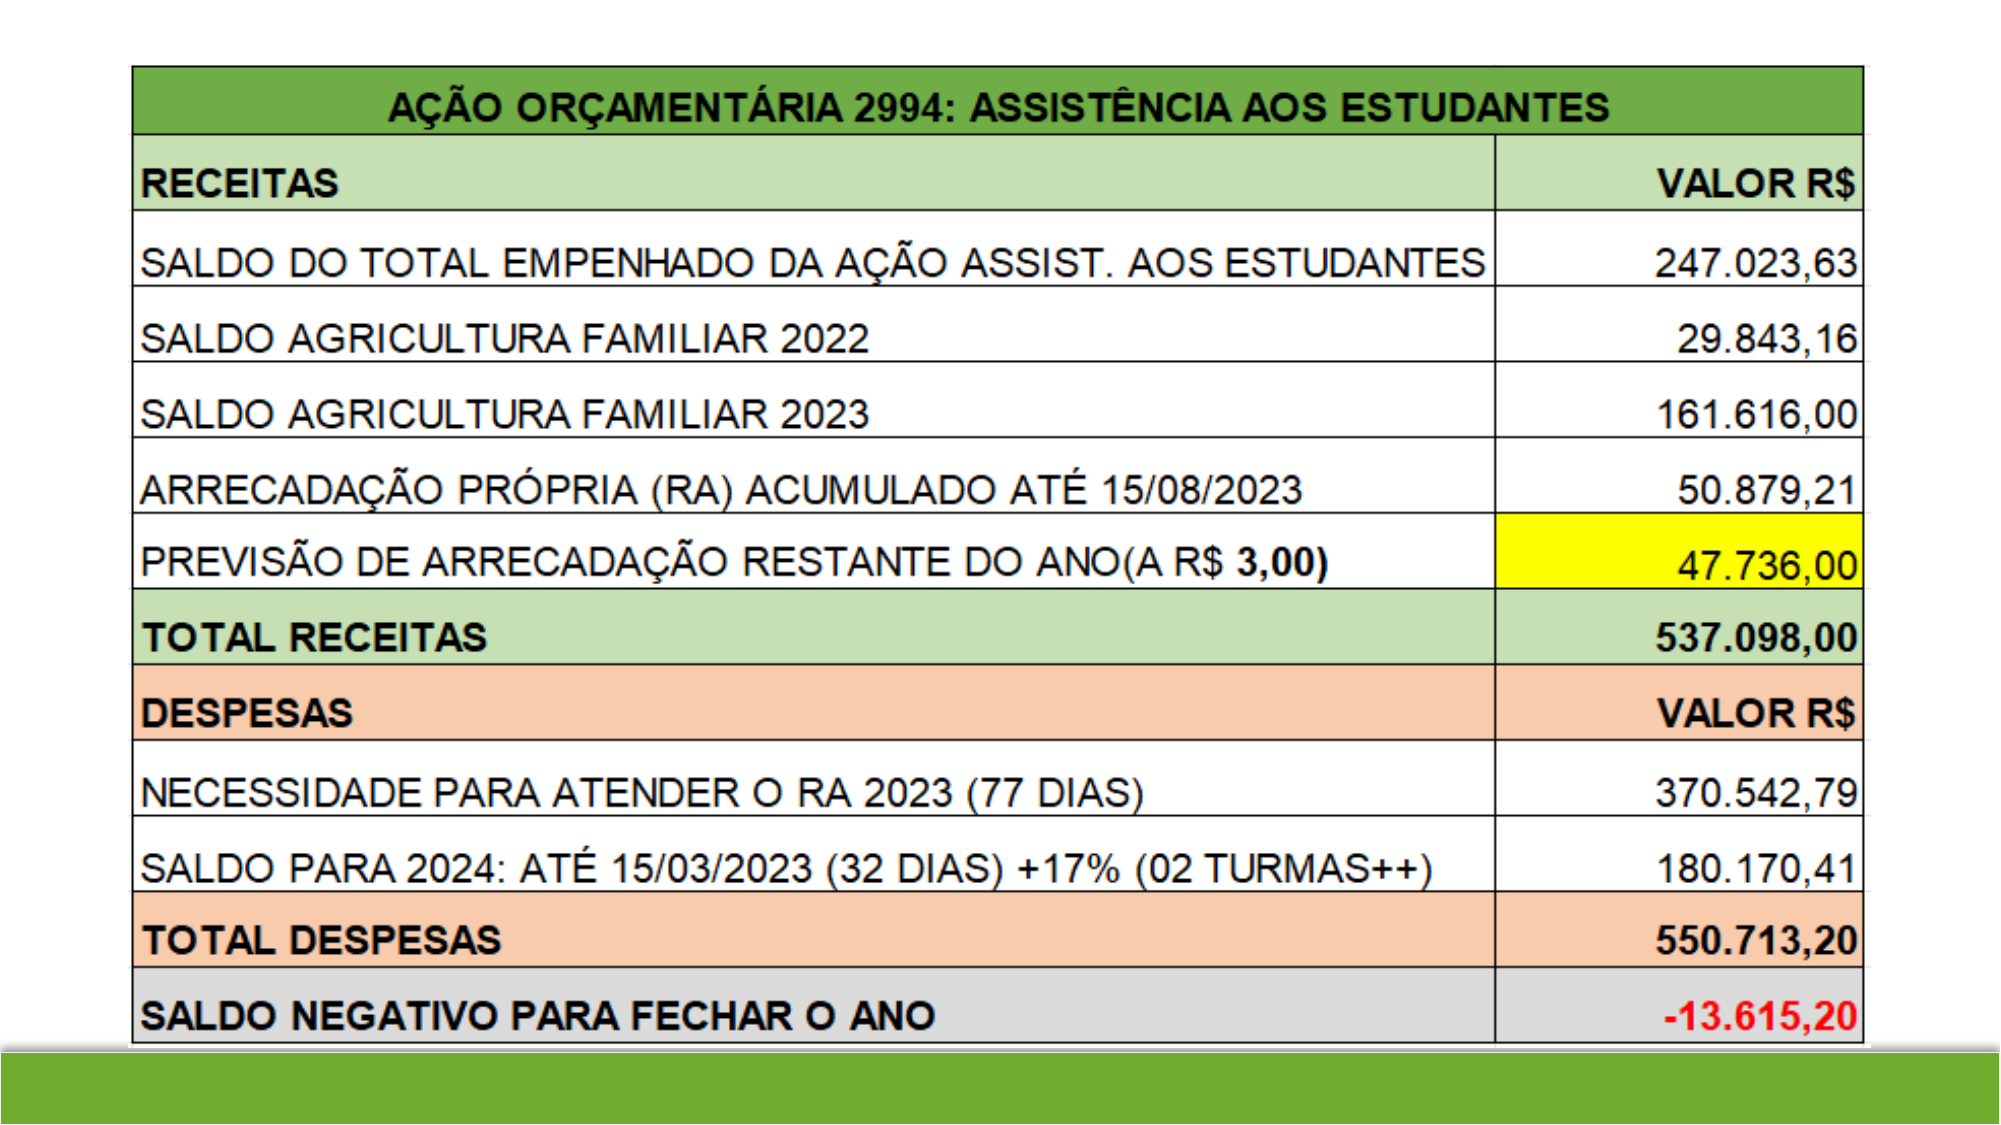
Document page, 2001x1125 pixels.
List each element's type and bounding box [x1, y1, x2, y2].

picture [127, 64, 1871, 1048]
text_box [0, 1052, 2000, 1125]
